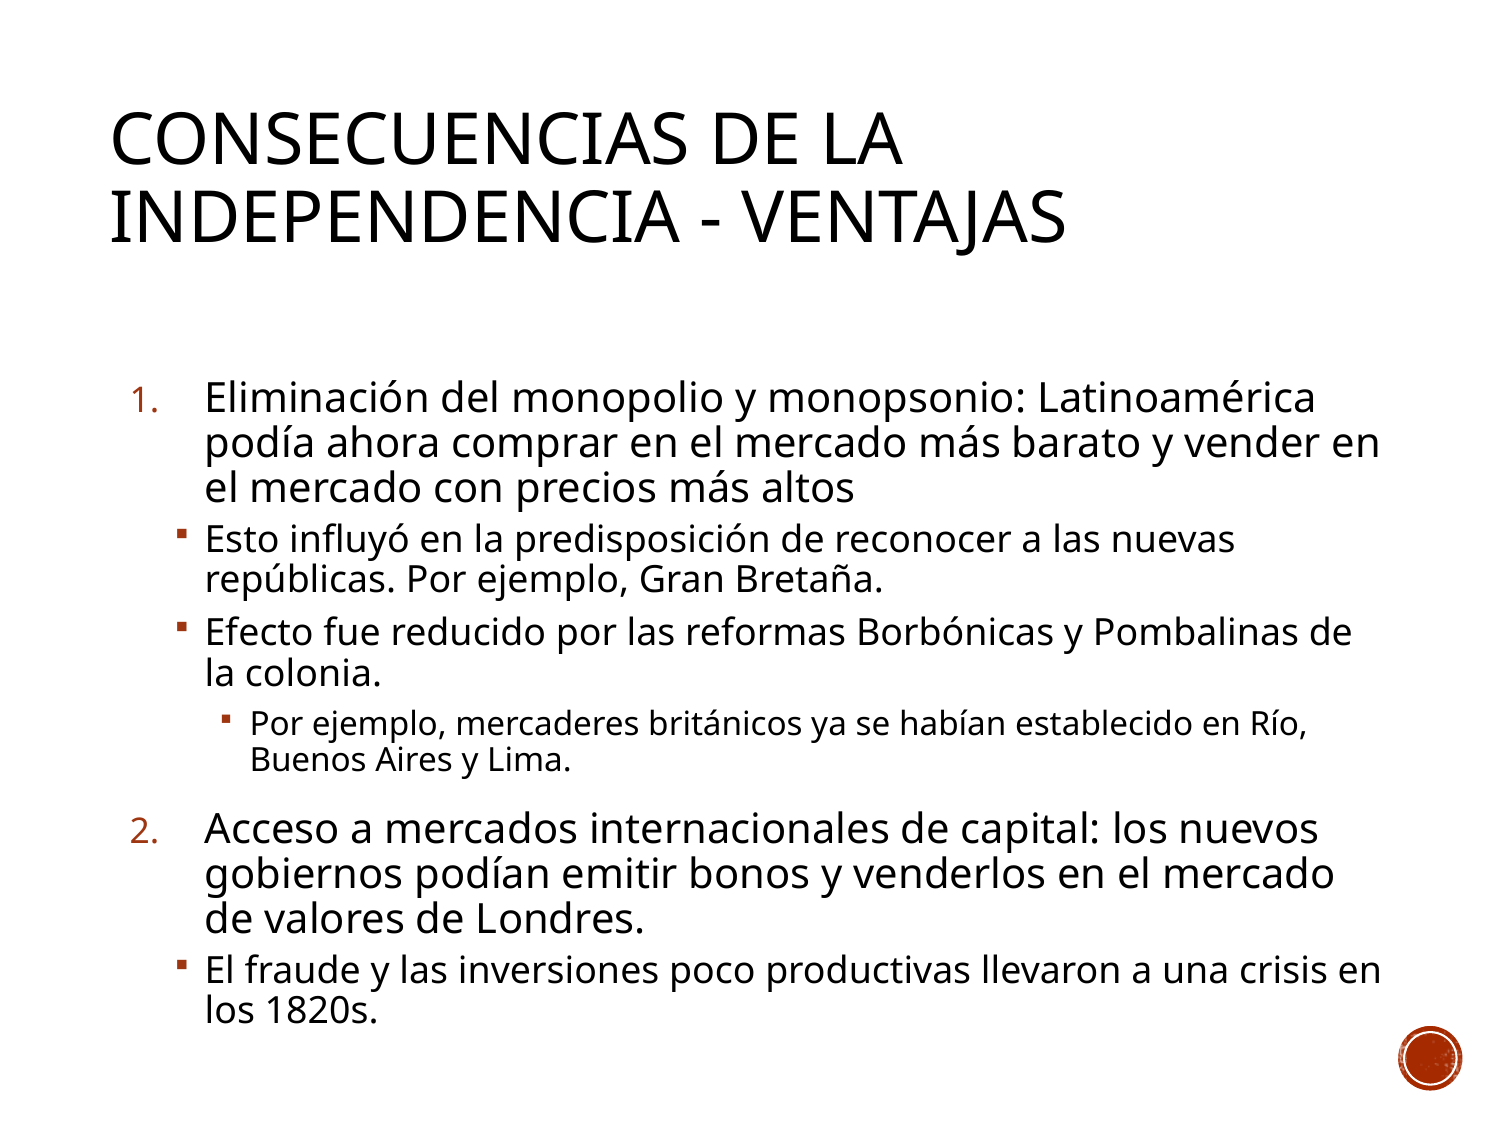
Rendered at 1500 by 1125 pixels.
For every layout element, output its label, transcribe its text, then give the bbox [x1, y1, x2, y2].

title CONSECUENCIAS DE LA INDEPENDENCIA - Ventajas [94, 93, 1235, 267]
list Eliminación del monopolio y monopsonio: Latinoamérica podía ahora comprar en el mercado más barato y vender en el mercado con precios más altos Esto influyó en la predisposición de reconocer a las nuevas repúblicas. Por ejemplo, Gran Bretaña. Efecto fue reducido por las reformas Borbónicas y Pombalinas de la colonia. Por ejemplo, mercaderes británicos ya se habían establecido en Río, Buenos Aires y Lima. Acceso a mercados internacionales de capital: los nuevos gobiernos podían emitir bonos y venderlos en el mercado de valores de Londres. El fraude y las inversiones poco productivas llevaron a una crisis en los 1820s. [114, 368, 1400, 1059]
